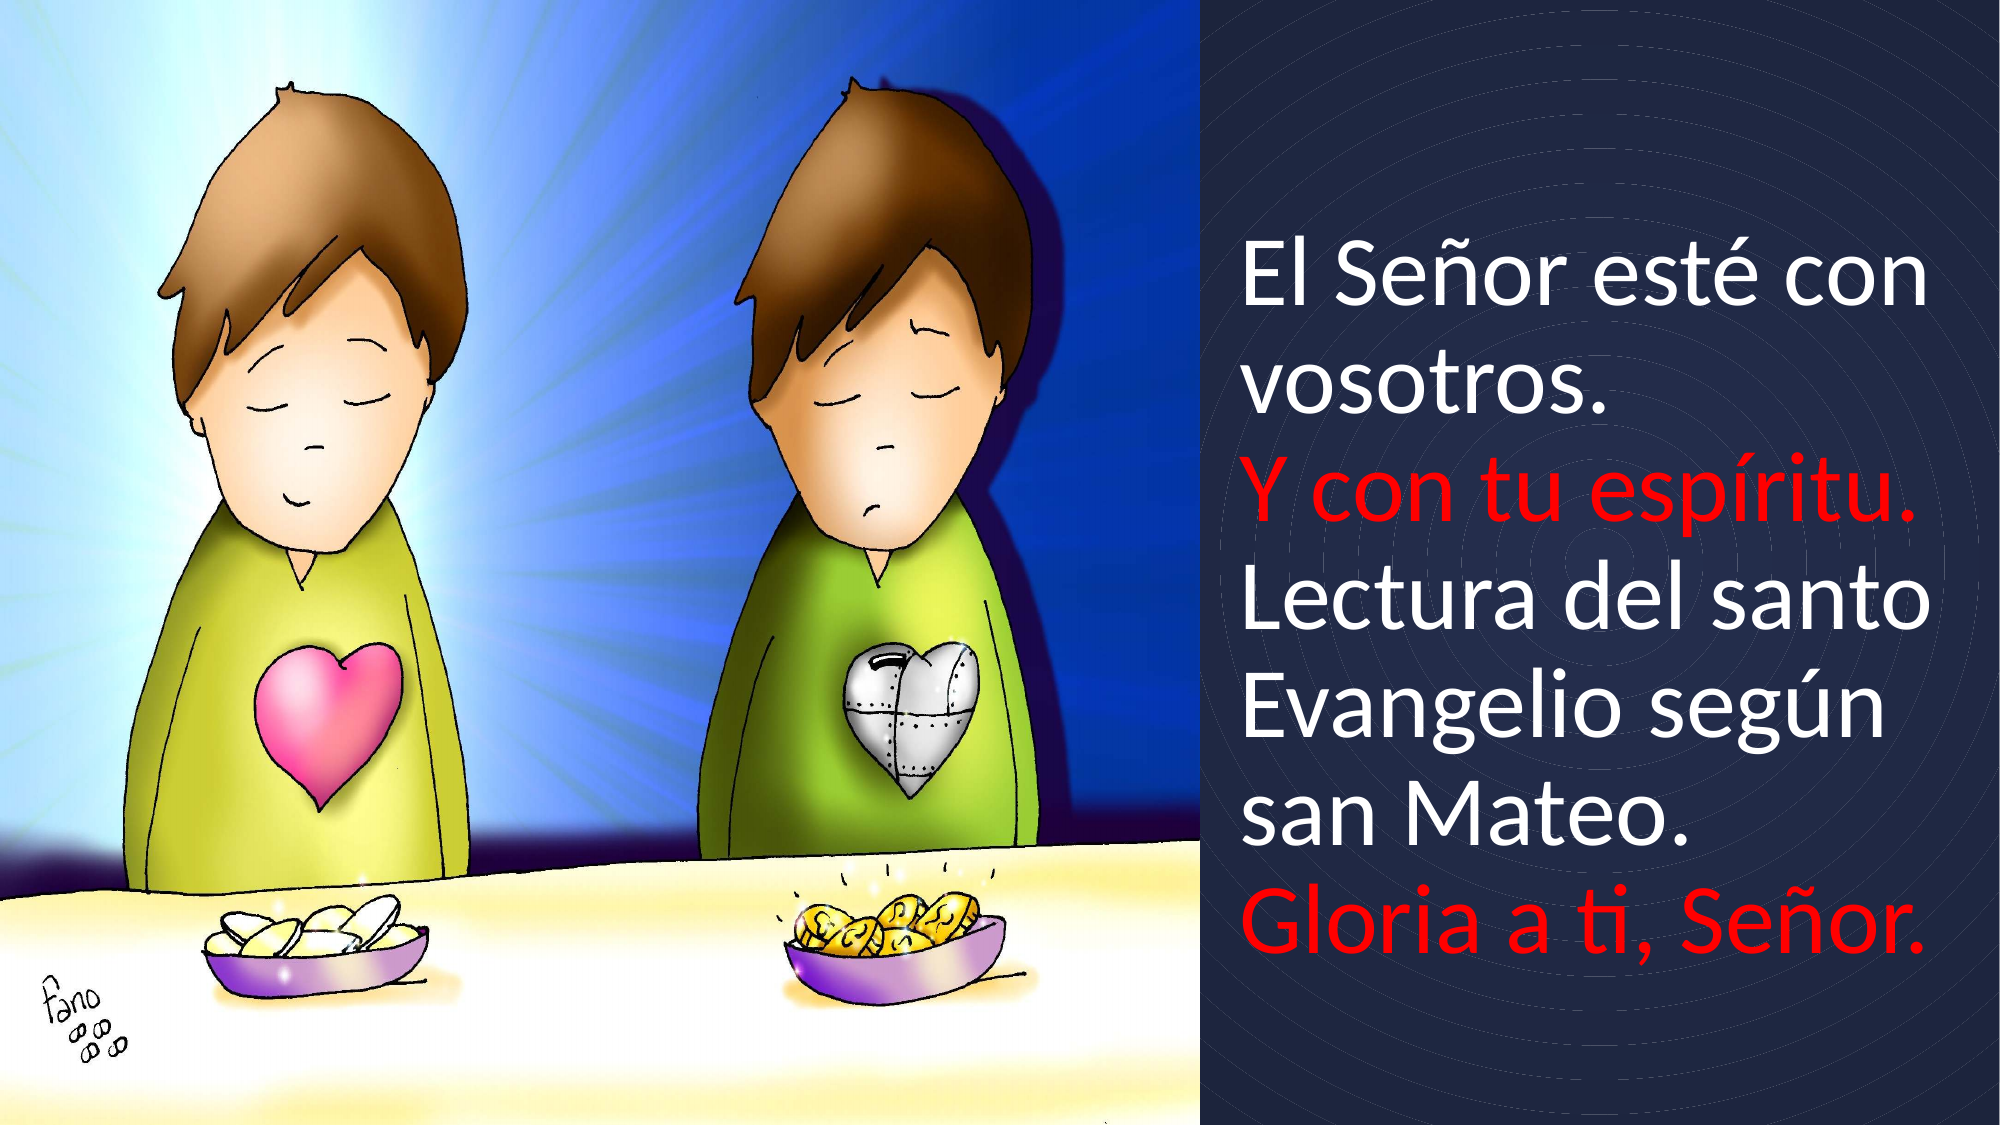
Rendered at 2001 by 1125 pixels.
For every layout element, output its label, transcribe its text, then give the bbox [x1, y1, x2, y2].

title El Señor esté con vosotros. Y con tu espíritu. Lectura del santo Evangelio según san Mateo. Gloria a ti, Señor. [1224, 42, 1969, 1083]
picture [0, 0, 1200, 1125]
